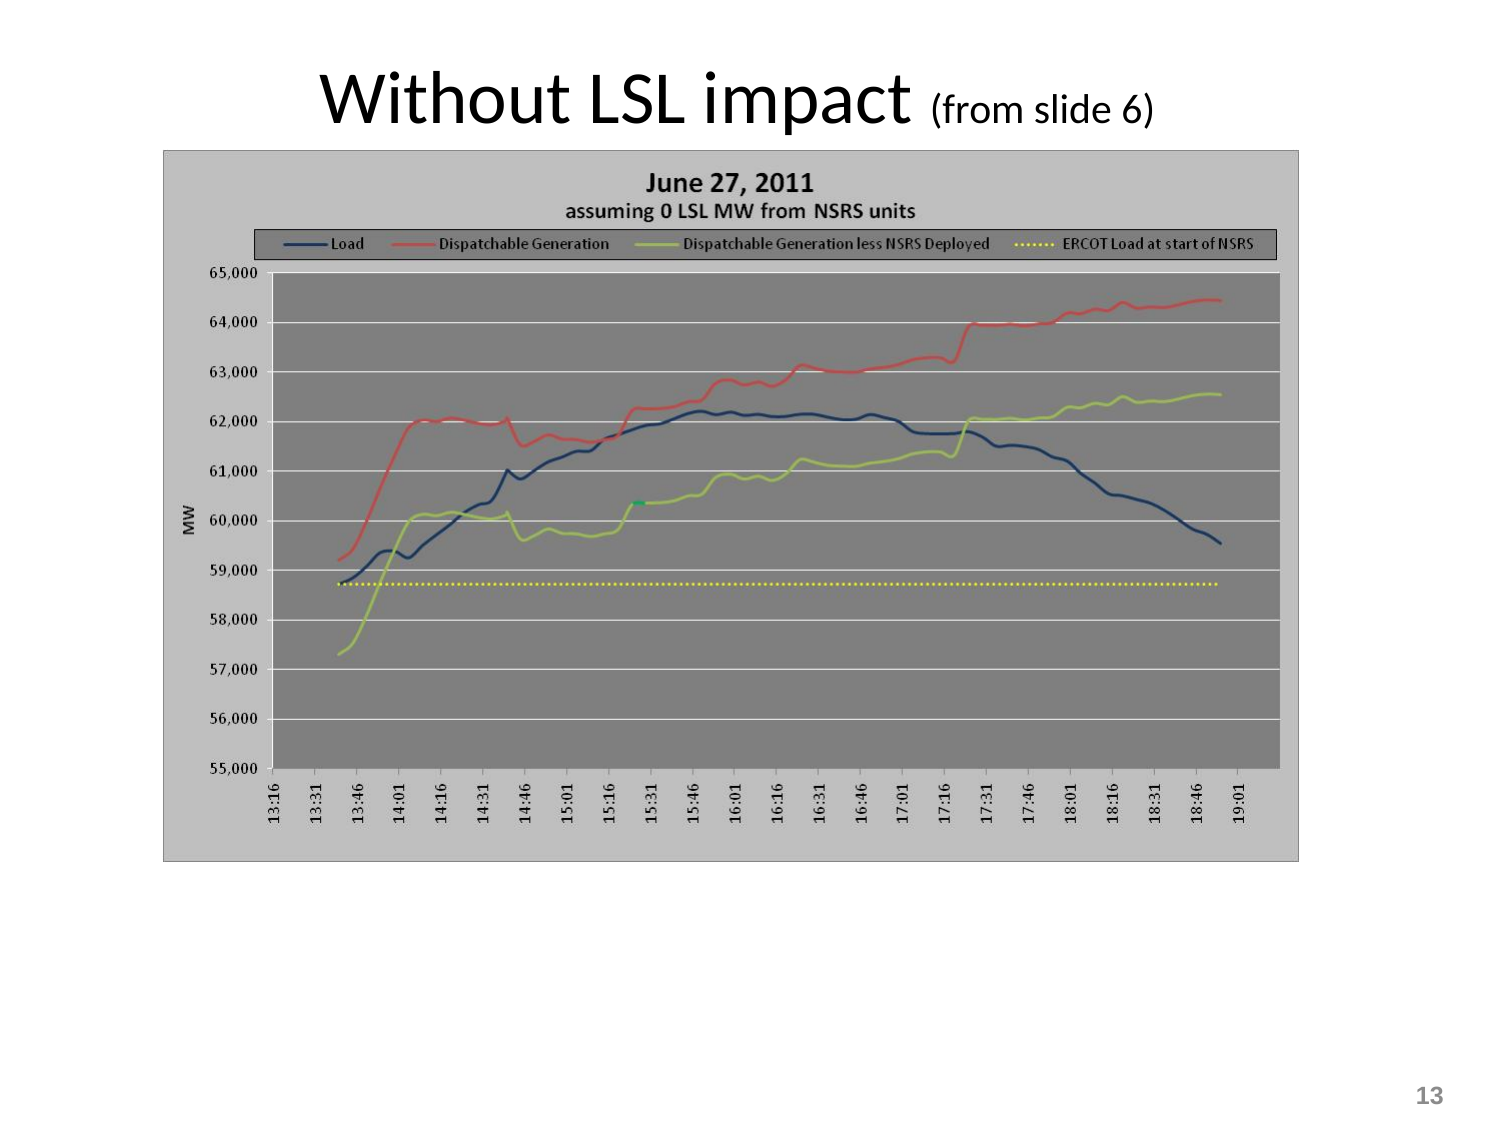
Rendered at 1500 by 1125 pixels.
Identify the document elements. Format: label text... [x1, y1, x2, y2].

text_box Without LSL impact (from slide 6) [24, 37, 1450, 150]
picture [162, 149, 1300, 863]
text_box 13 [1108, 1065, 1459, 1125]
